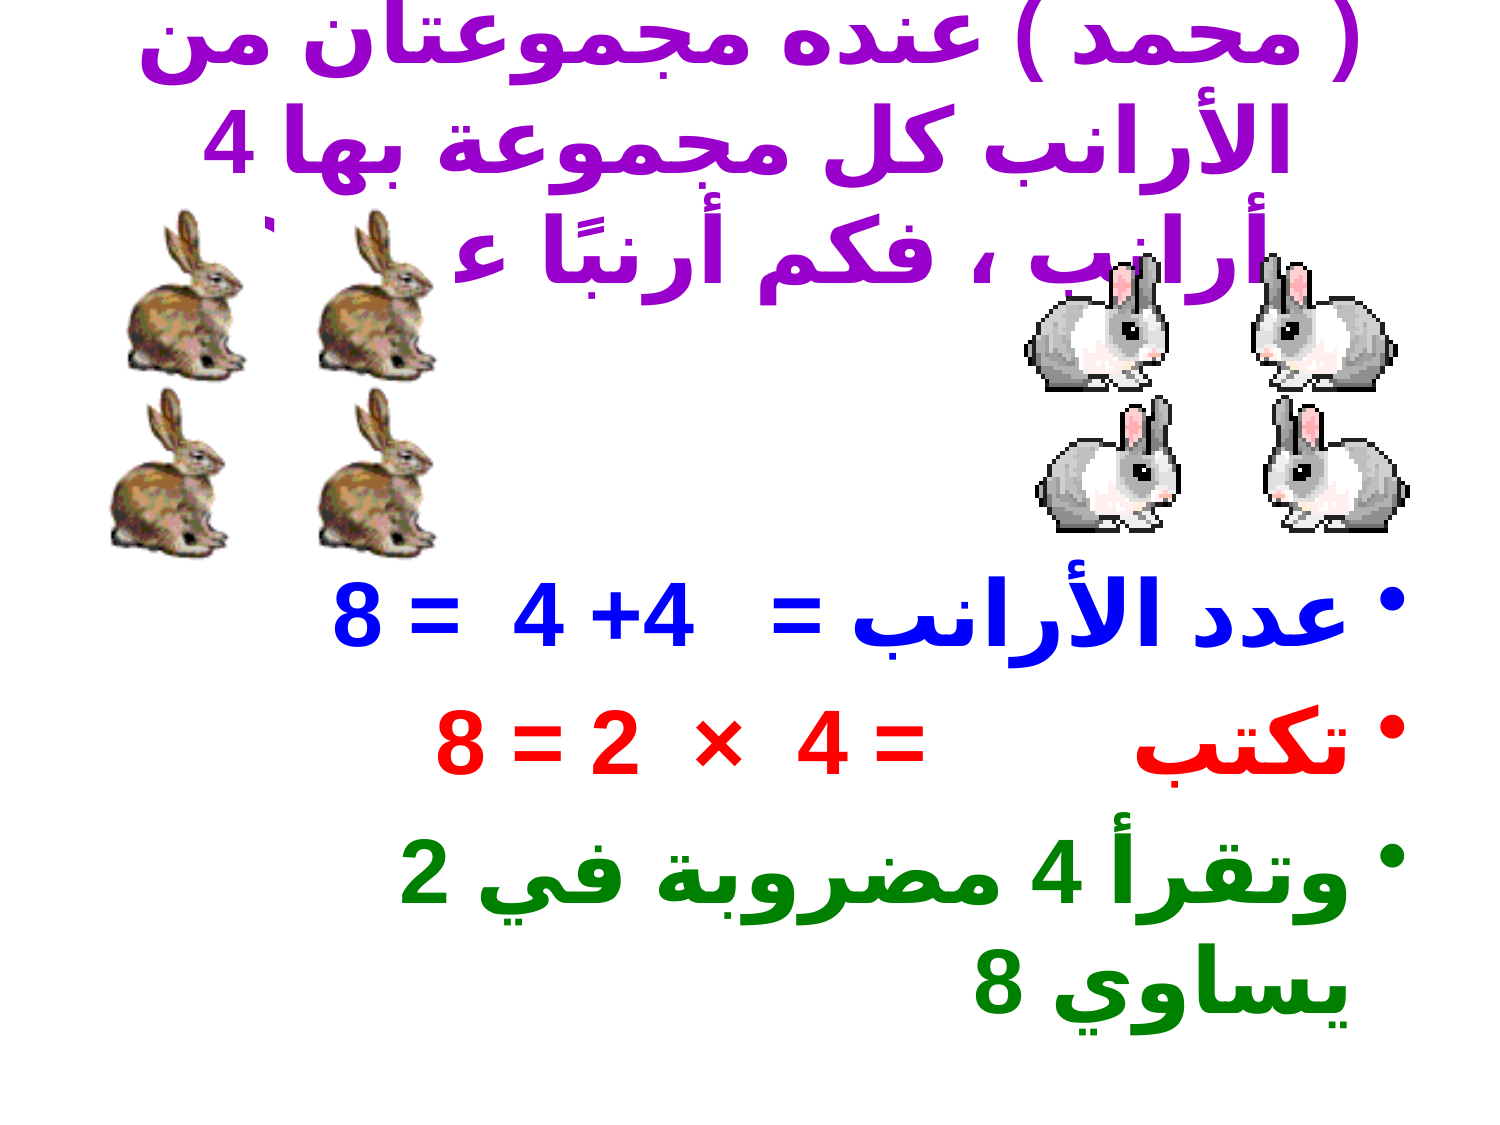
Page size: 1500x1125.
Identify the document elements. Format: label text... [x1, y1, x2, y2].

title ( محمد ) عنده مجموعتان من الأرانب كل مجموعة بها 4 أرانب ، فكم أرنبًا عنده ؟ [75, 42, 1425, 231]
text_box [100, 207, 455, 563]
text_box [1023, 219, 1410, 533]
list عدد الأرانب = 4+ 4 = 8 تكتب = 4 × 2 = 8 وتقرأ 4 مضروبة في 2 يساوي 8 [75, 262, 1425, 1005]
